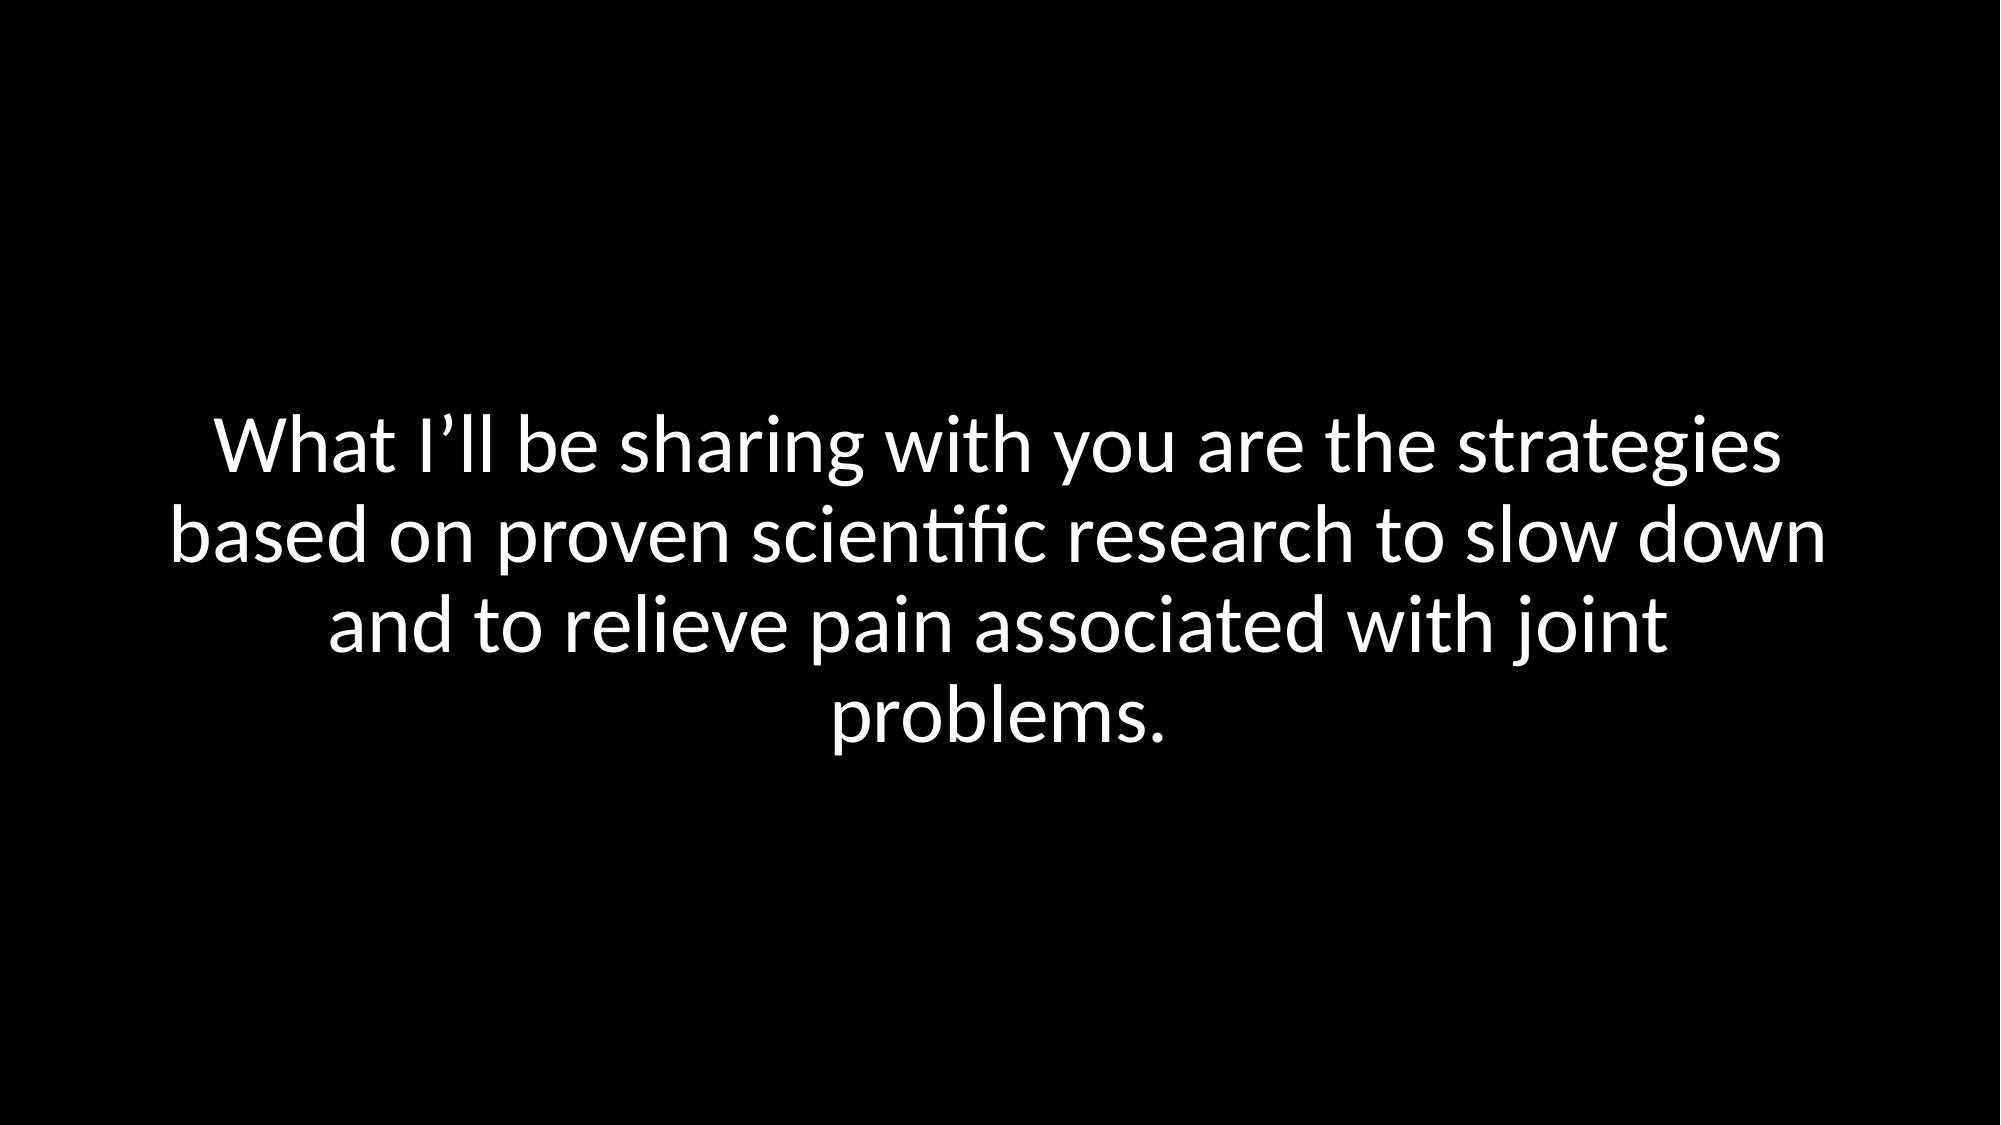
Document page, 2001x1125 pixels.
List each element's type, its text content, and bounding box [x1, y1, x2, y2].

list What I’ll be sharing with you are the strategies based on proven scientific research to slow down and to relieve pain associated with joint problems. [136, 282, 1862, 993]
